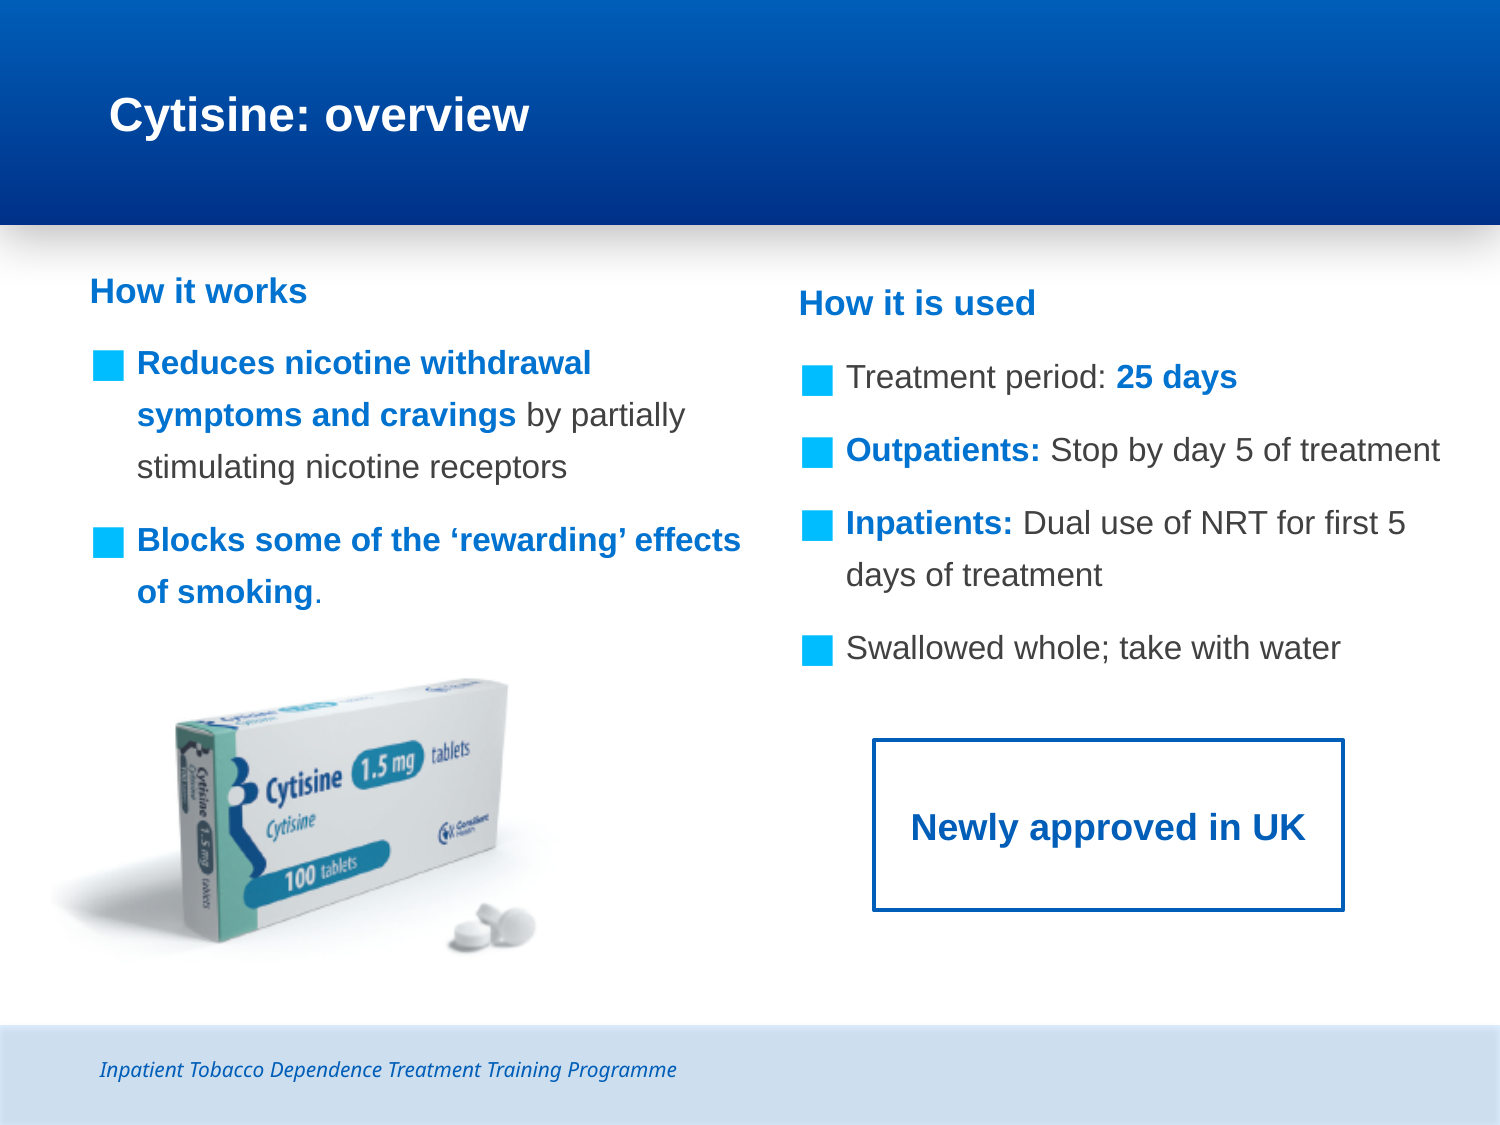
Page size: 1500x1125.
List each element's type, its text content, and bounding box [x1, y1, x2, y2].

title Cytisine: overview [93, 24, 1401, 201]
footer [97, 1042, 1388, 1103]
text_box How it is used Treatment period: 25 days Outpatients: Stop by day 5 of treatment Inpatients: Dual use of NRT for first 5 days of treatment Swallowed whole; take with water [783, 256, 1474, 696]
text_box Inpatient Tobacco Dependence Treatment Training Programme [84, 1038, 790, 1099]
picture [50, 652, 627, 965]
text_box How it works Reduces nicotine withdrawal symptoms and cravings by partially stimulating nicotine receptors Blocks some of the ‘rewarding’ effects of smoking. [74, 256, 765, 542]
text_box Newly approved in UK [872, 738, 1345, 912]
